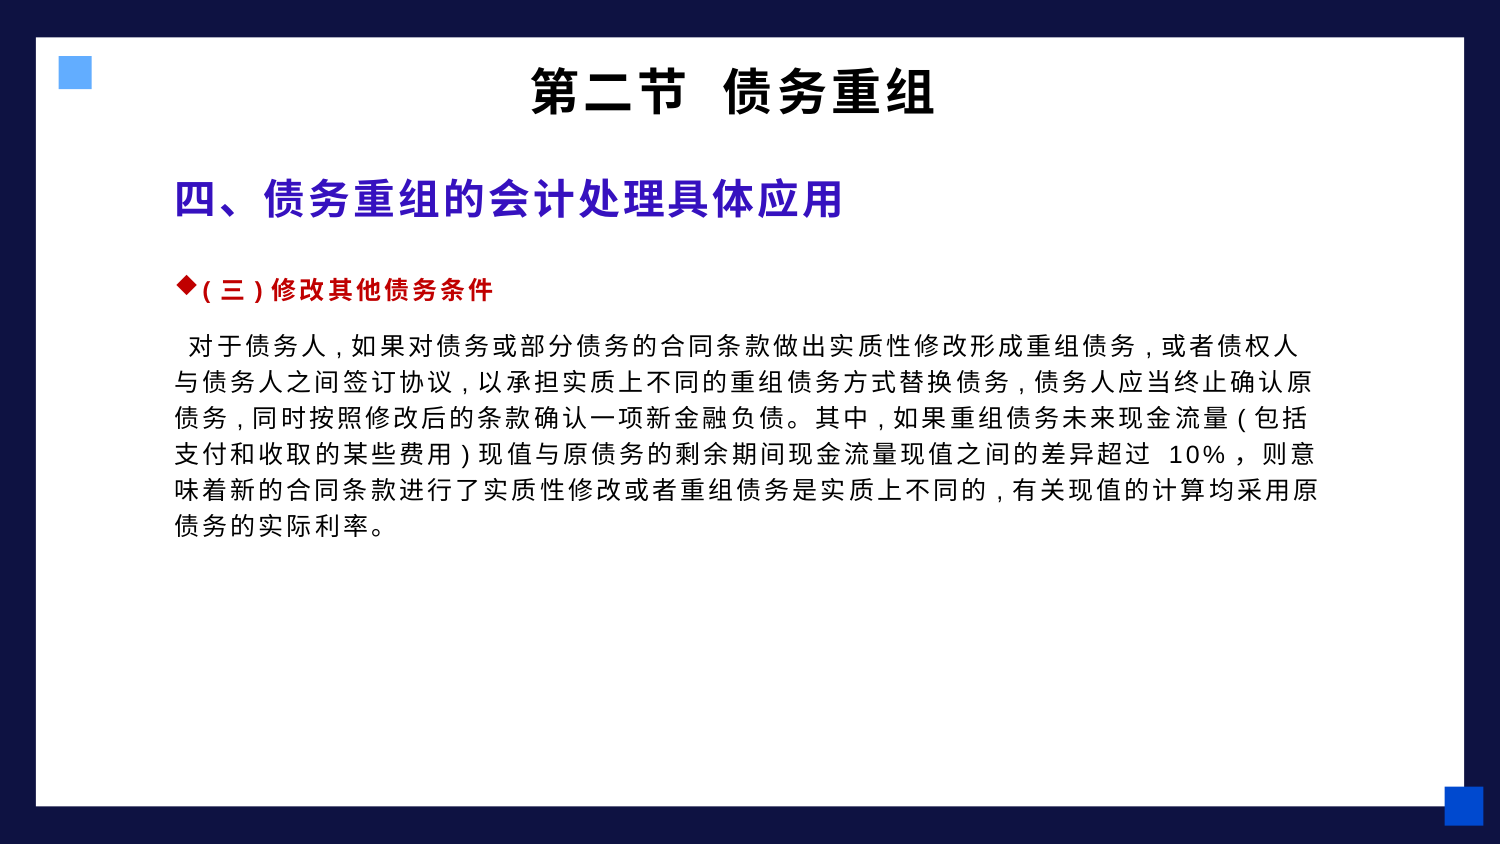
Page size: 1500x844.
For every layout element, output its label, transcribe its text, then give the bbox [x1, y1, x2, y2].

title 四、债务重组的会计处理具体应用 [157, 173, 1343, 263]
list (三)修改其他债务条件 对于债务人,如果对债务或部分债务的合同条款做出实质性修改形成重组债务,或者债权人与债务人之间签订协议,以承担实质上不同的重组债务方式替换债务,债务人应当终止确认原债务,同时按照修改后的条款确认一项新金融负债。其中,如果重组债务未来现金流量(包括支付和收取的某些费用)现值与原债务的剩余期间现金流量现值之间的差异超过 10%，则意味着新的合同条款进行了实质性修改或者重组债务是实质上不同的,有关现值的计算均采用原债务的实际利率。 [157, 268, 1343, 693]
text_box 第二节 债务重组 [514, 53, 966, 129]
